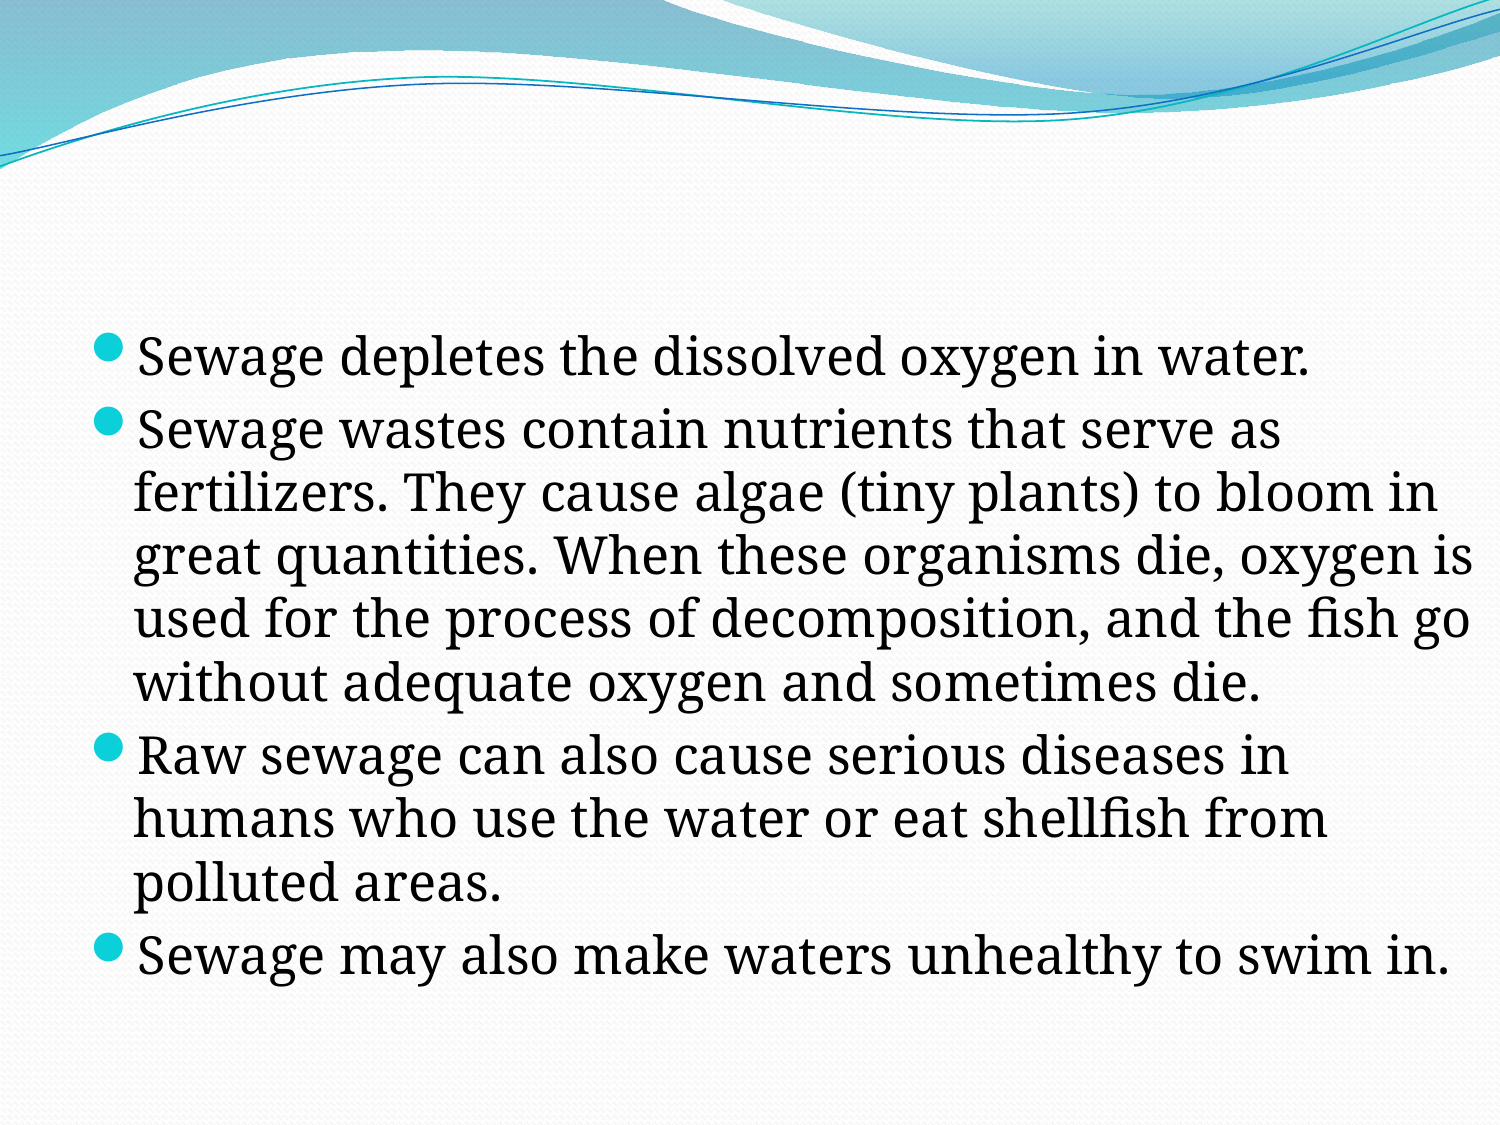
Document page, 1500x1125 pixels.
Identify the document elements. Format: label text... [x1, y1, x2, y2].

list Sewage depletes the dissolved oxygen in water. Sewage wastes contain nutrients that serve as fertilizers. They cause algae (tiny plants) to bloom in great quantities. When these organisms die, oxygen is used for the process of decomposition, and the fish go without adequate oxygen and sometimes die. Raw sewage can also cause serious diseases in humans who use the water or eat shellfish from polluted areas. Sewage may also make waters unhealthy to swim in. [75, 314, 1500, 1043]
